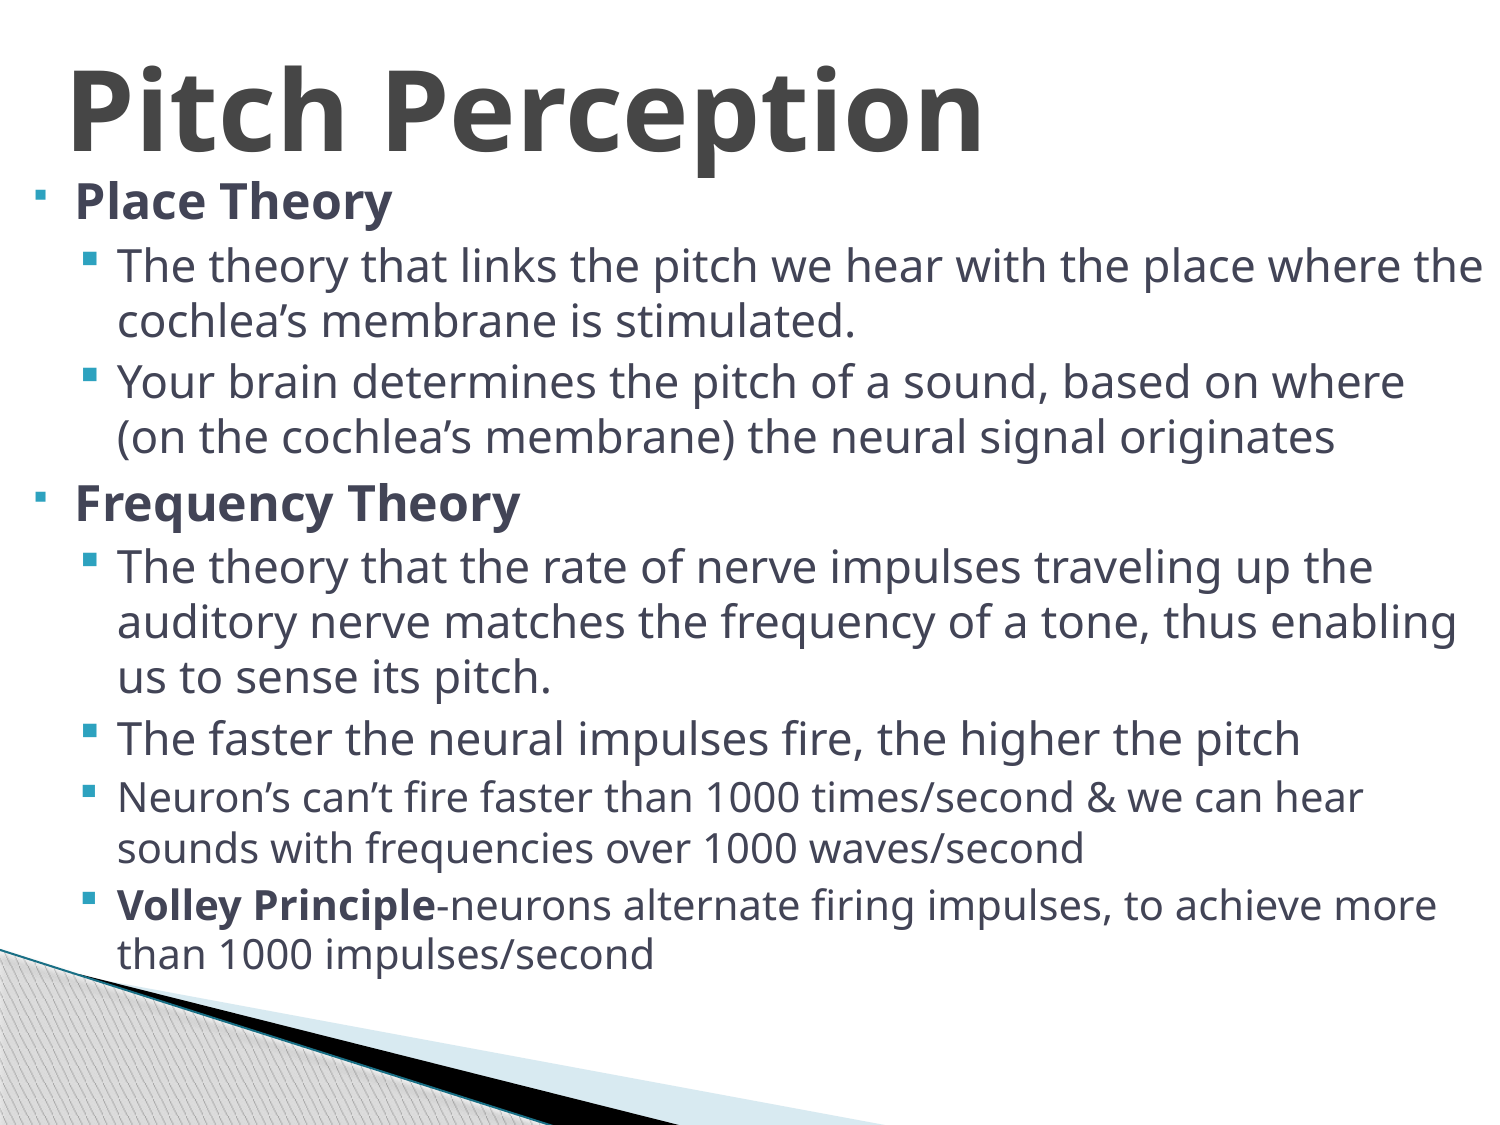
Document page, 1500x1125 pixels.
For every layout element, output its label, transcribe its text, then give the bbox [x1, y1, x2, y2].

list Place Theory The theory that links the pitch we hear with the place where the cochlea’s membrane is stimulated. Your brain determines the pitch of a sound, based on where (on the cochlea’s membrane) the neural signal originates Frequency Theory The theory that the rate of nerve impulses traveling up the auditory nerve matches the frequency of a tone, thus enabling us to sense its pitch. The faster the neural impulses fire, the higher the pitch Neuron’s can’t fire faster than 1000 times/second & we can hear sounds with frequencies over 1000 waves/second Volley Principle-neurons alternate firing impulses, to achieve more than 1000 impulses/second [0, 162, 1500, 988]
title Pitch Perception [50, 12, 1196, 200]
